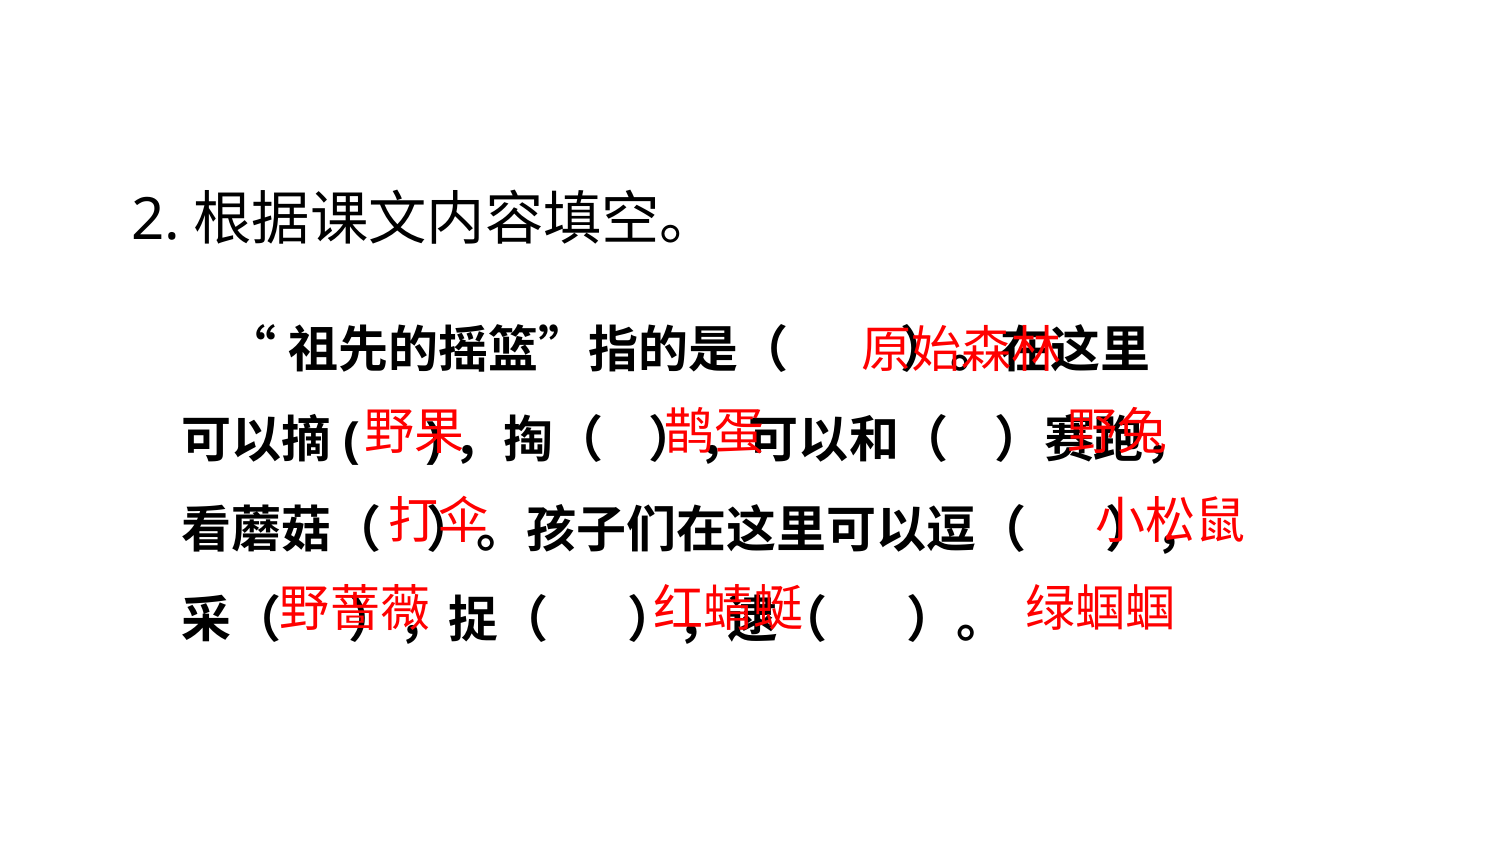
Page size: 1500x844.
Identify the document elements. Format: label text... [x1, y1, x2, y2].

text_box 绿蝈蝈 [1010, 568, 1233, 644]
text_box 原始森林 [846, 309, 1109, 385]
text_box 小松鼠 [1080, 480, 1303, 556]
text_box 2.根据课文内容填空。 [116, 173, 750, 259]
text_box “祖先的摇篮”指的是（ ）。在这里 可以摘( )，掏（ ），可以和（ ）赛跑， 看蘑菇（ ）。孩子们在这里可以逗（ ）， 采（ ），捉（ ），逮（ ）。 [166, 309, 1500, 655]
text_box 野蔷薇 [265, 568, 488, 644]
text_box 打伞 [373, 480, 532, 556]
text_box 红蜻蜓 [638, 568, 862, 644]
text_box 野果 [349, 392, 517, 467]
text_box 鹊蛋 [649, 392, 783, 467]
text_box 野兔 [1052, 392, 1191, 467]
